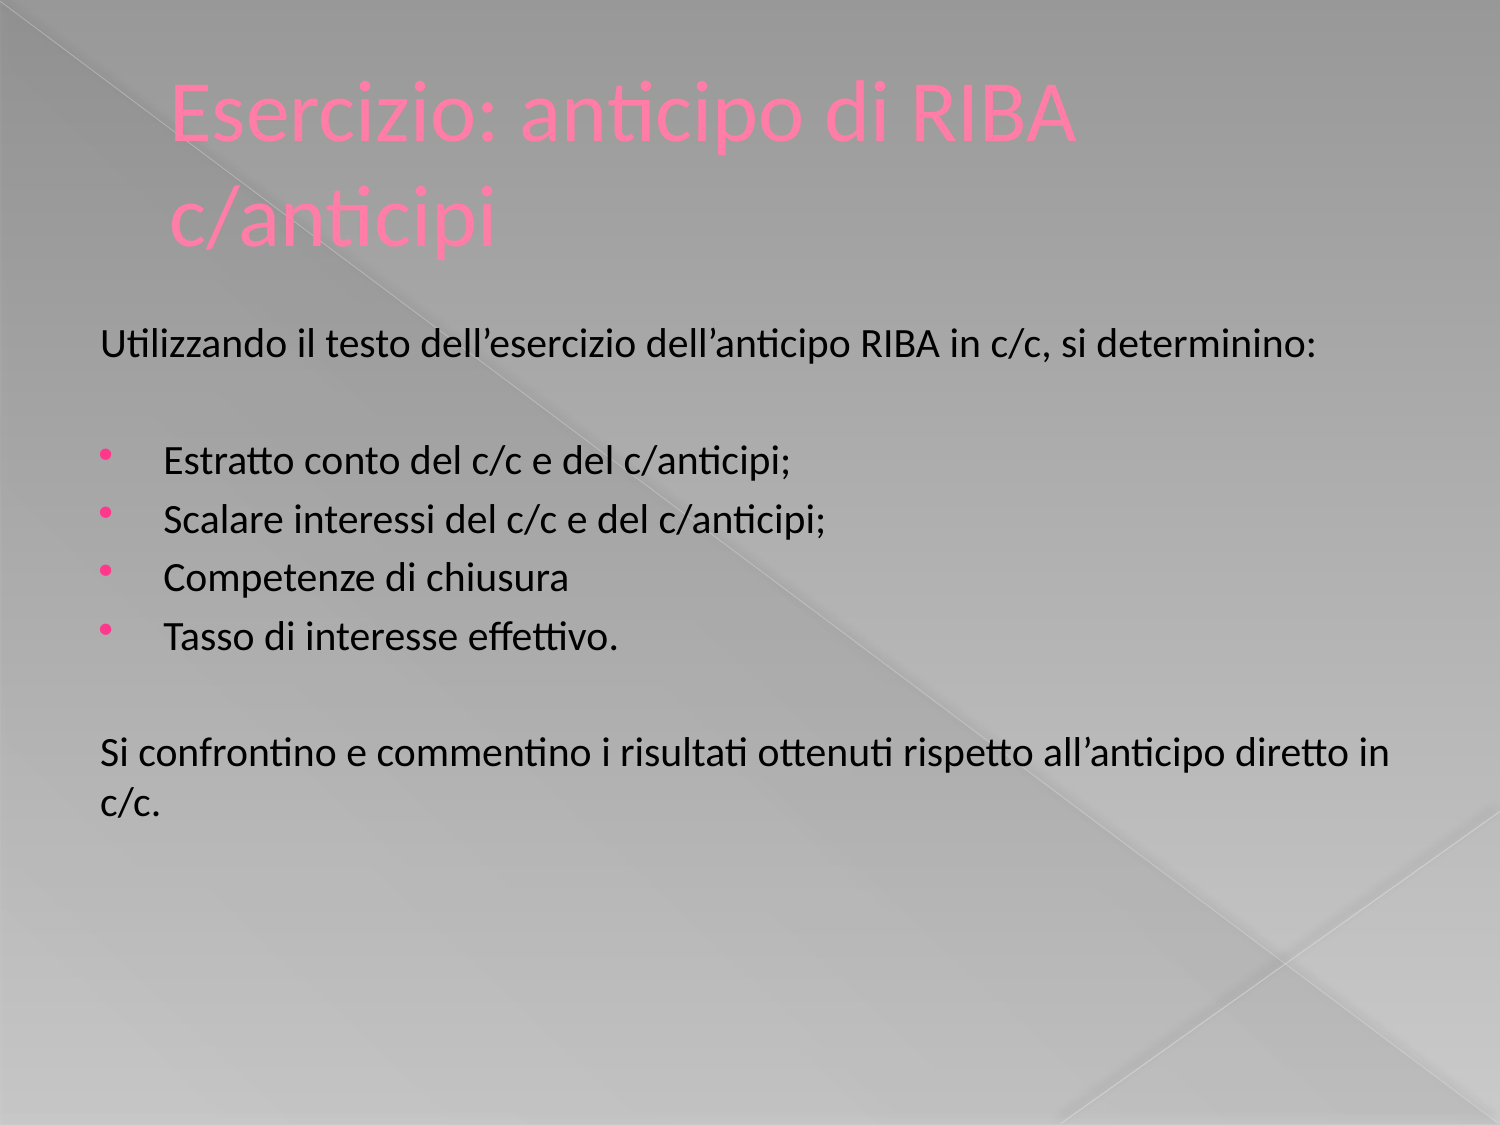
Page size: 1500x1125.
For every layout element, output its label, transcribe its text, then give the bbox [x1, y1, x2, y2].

list Utilizzando il testo dell’esercizio dell’anticipo RIBA in c/c, si determinino: Estratto conto del c/c e del c/anticipi; Scalare interessi del c/c e del c/anticipi; Competenze di chiusura Tasso di interesse effettivo. Si confrontino e commentino i risultati ottenuti rispetto all’anticipo diretto in c/c. [75, 308, 1425, 1059]
title Esercizio: anticipo di RIBA c/anticipi [75, 43, 1425, 274]
